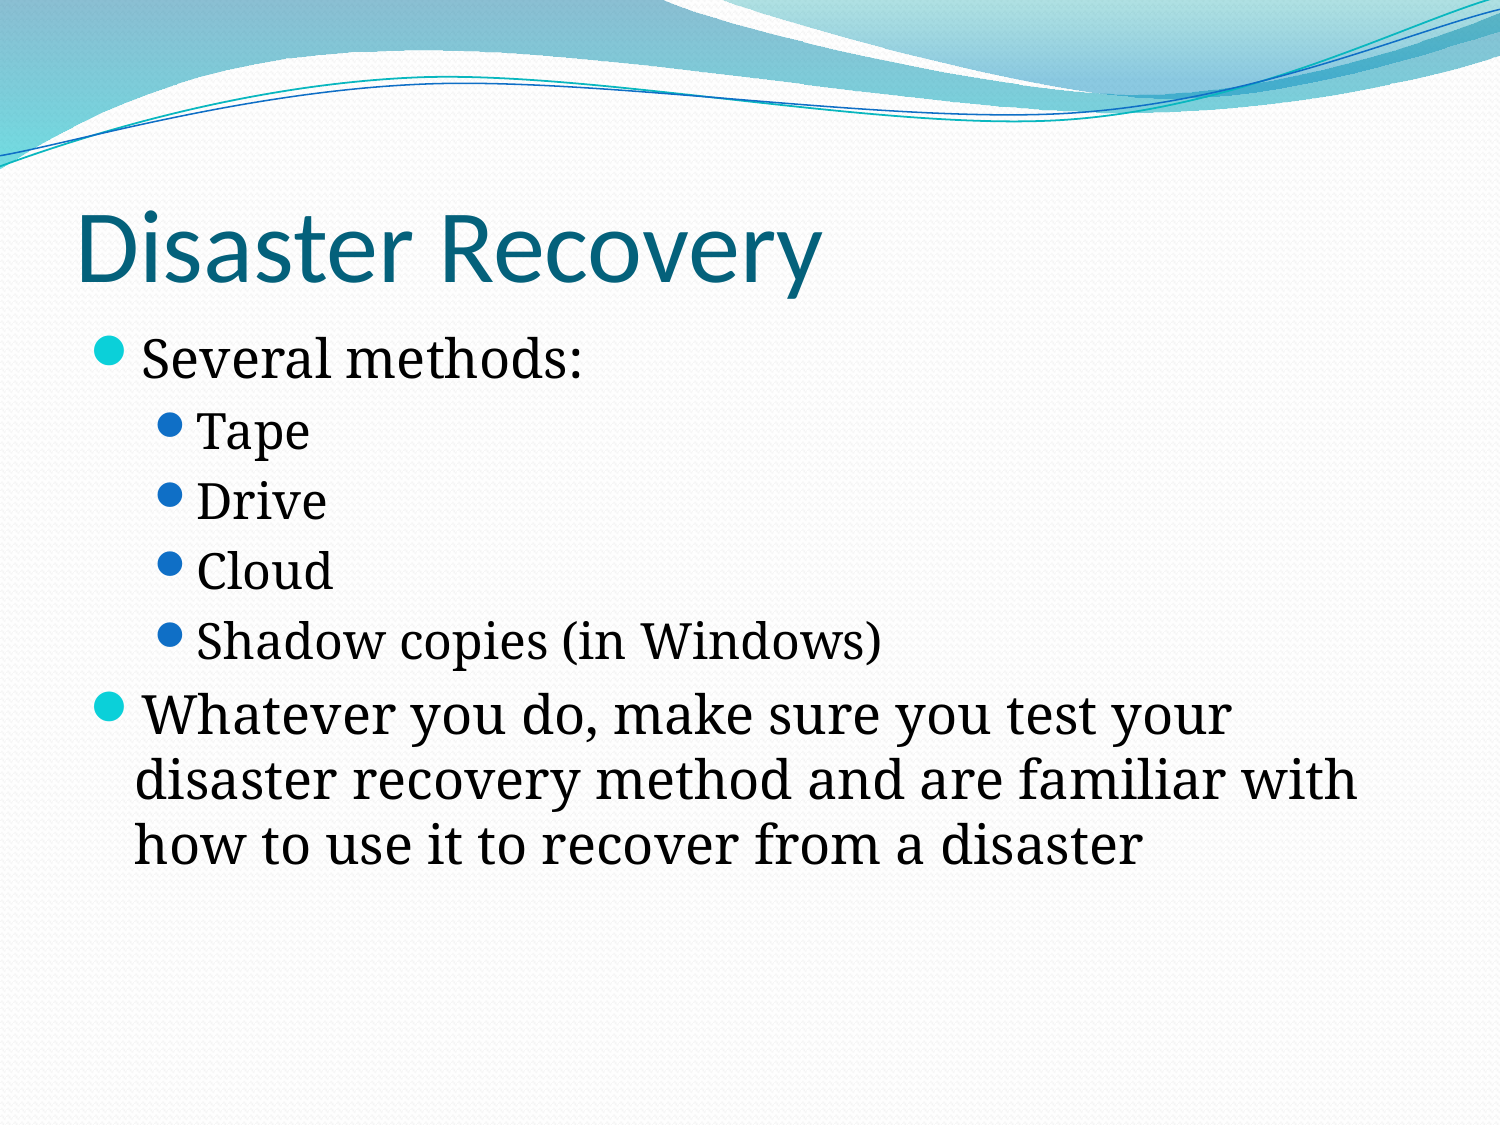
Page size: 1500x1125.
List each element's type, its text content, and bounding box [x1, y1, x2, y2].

list Several methods: Tape Drive Cloud Shadow copies (in Windows) Whatever you do, make sure you test your disaster recovery method and are familiar with how to use it to recover from a disaster [75, 317, 1425, 1038]
title Disaster Recovery [75, 115, 1425, 303]
